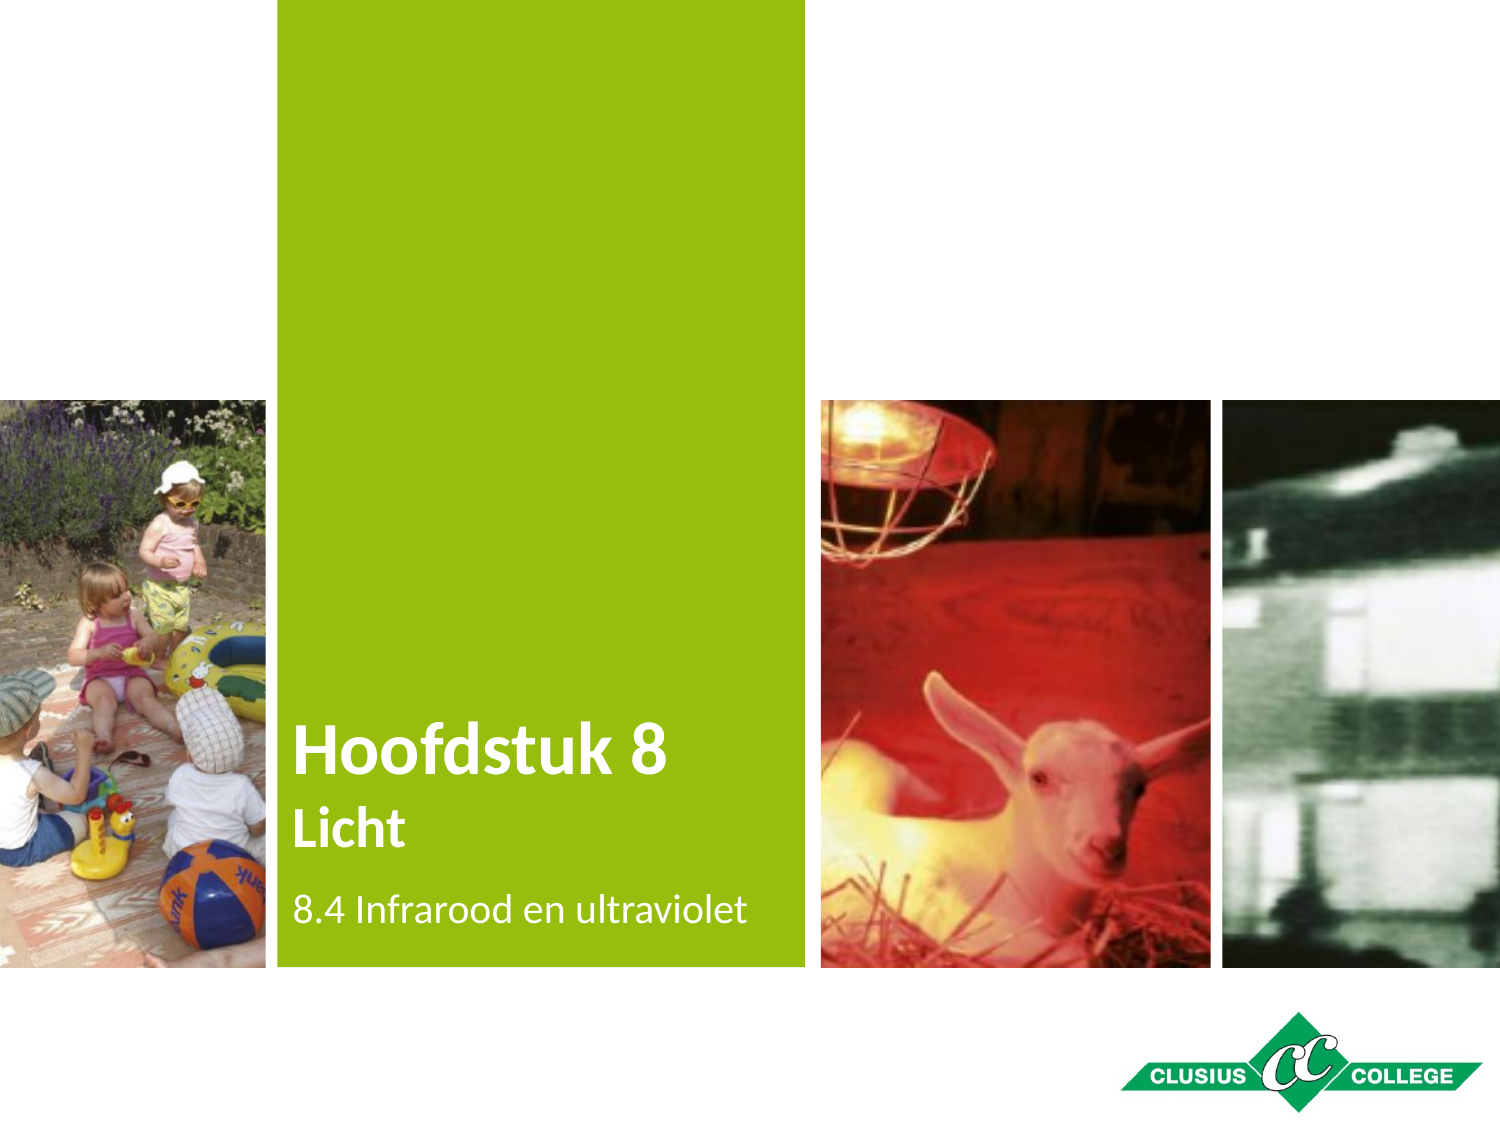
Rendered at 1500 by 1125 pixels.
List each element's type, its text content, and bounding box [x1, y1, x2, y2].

title Hoofdstuk 8 Licht [277, 683, 806, 874]
picture [0, 399, 266, 968]
picture [1103, 999, 1500, 1125]
picture [1222, 399, 1500, 968]
subtitle 8.4 Infrarood en ultraviolet [277, 874, 815, 965]
text_box [275, 0, 807, 969]
picture [820, 399, 1211, 968]
